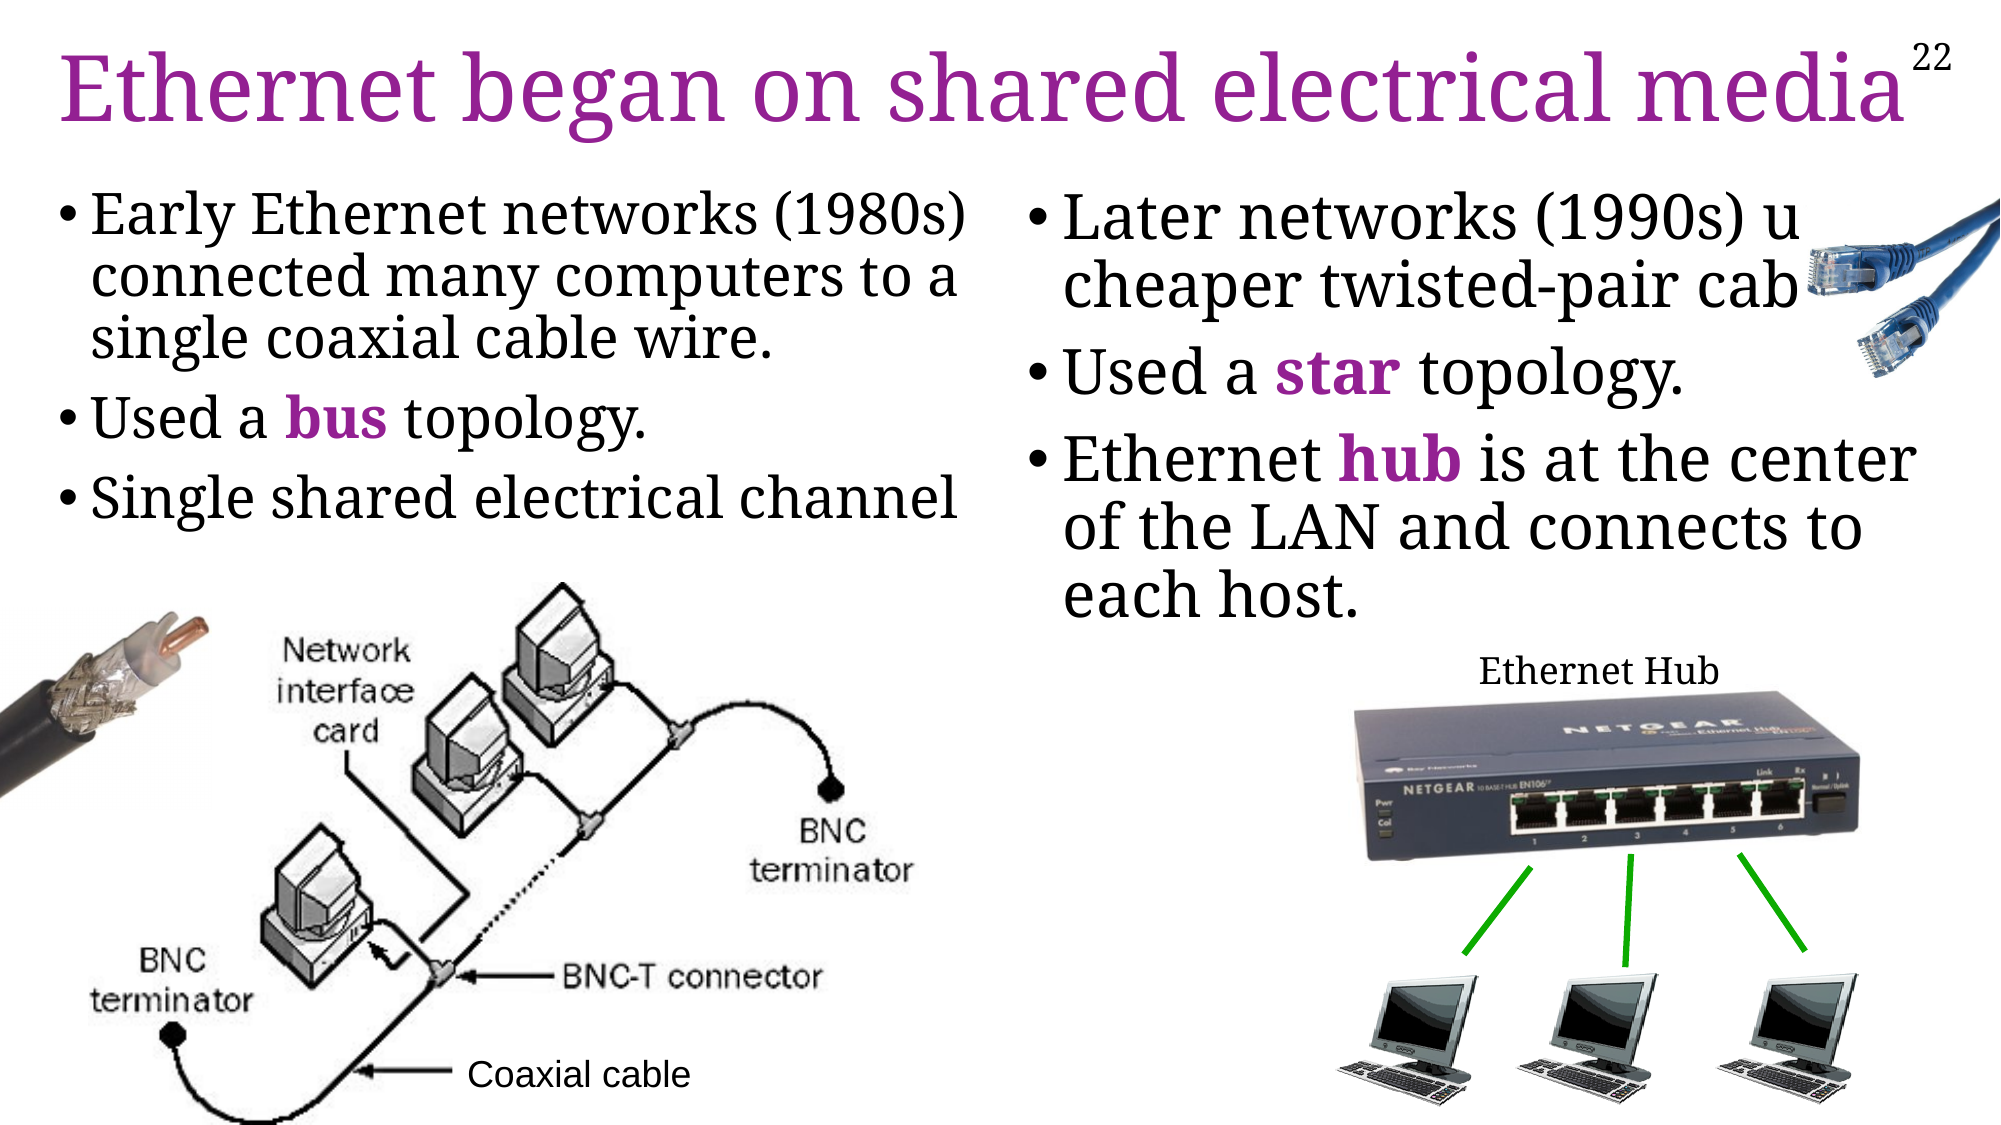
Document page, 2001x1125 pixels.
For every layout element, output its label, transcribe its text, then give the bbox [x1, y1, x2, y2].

picture [1682, 967, 1863, 1114]
picture [1348, 684, 1866, 866]
list Later networks (1990s) used cheaper twisted-pair cabling Used a star topology. Ethernet hub is at the center of the LAN and connects to each host. [1012, 177, 1953, 685]
picture [1799, 189, 2000, 390]
picture [0, 606, 212, 810]
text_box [1625, 853, 1631, 968]
list Early Ethernet networks (1980s) connected many computers to a single coaxial cable wire. Used a bus topology. Single shared electrical channel [43, 177, 988, 604]
text_box Ethernet Hub [1463, 639, 1739, 684]
picture [1302, 967, 1663, 1116]
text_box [88, 582, 919, 1125]
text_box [1739, 853, 1806, 952]
title Ethernet began on shared electrical media [43, 25, 1953, 158]
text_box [1463, 867, 1531, 955]
